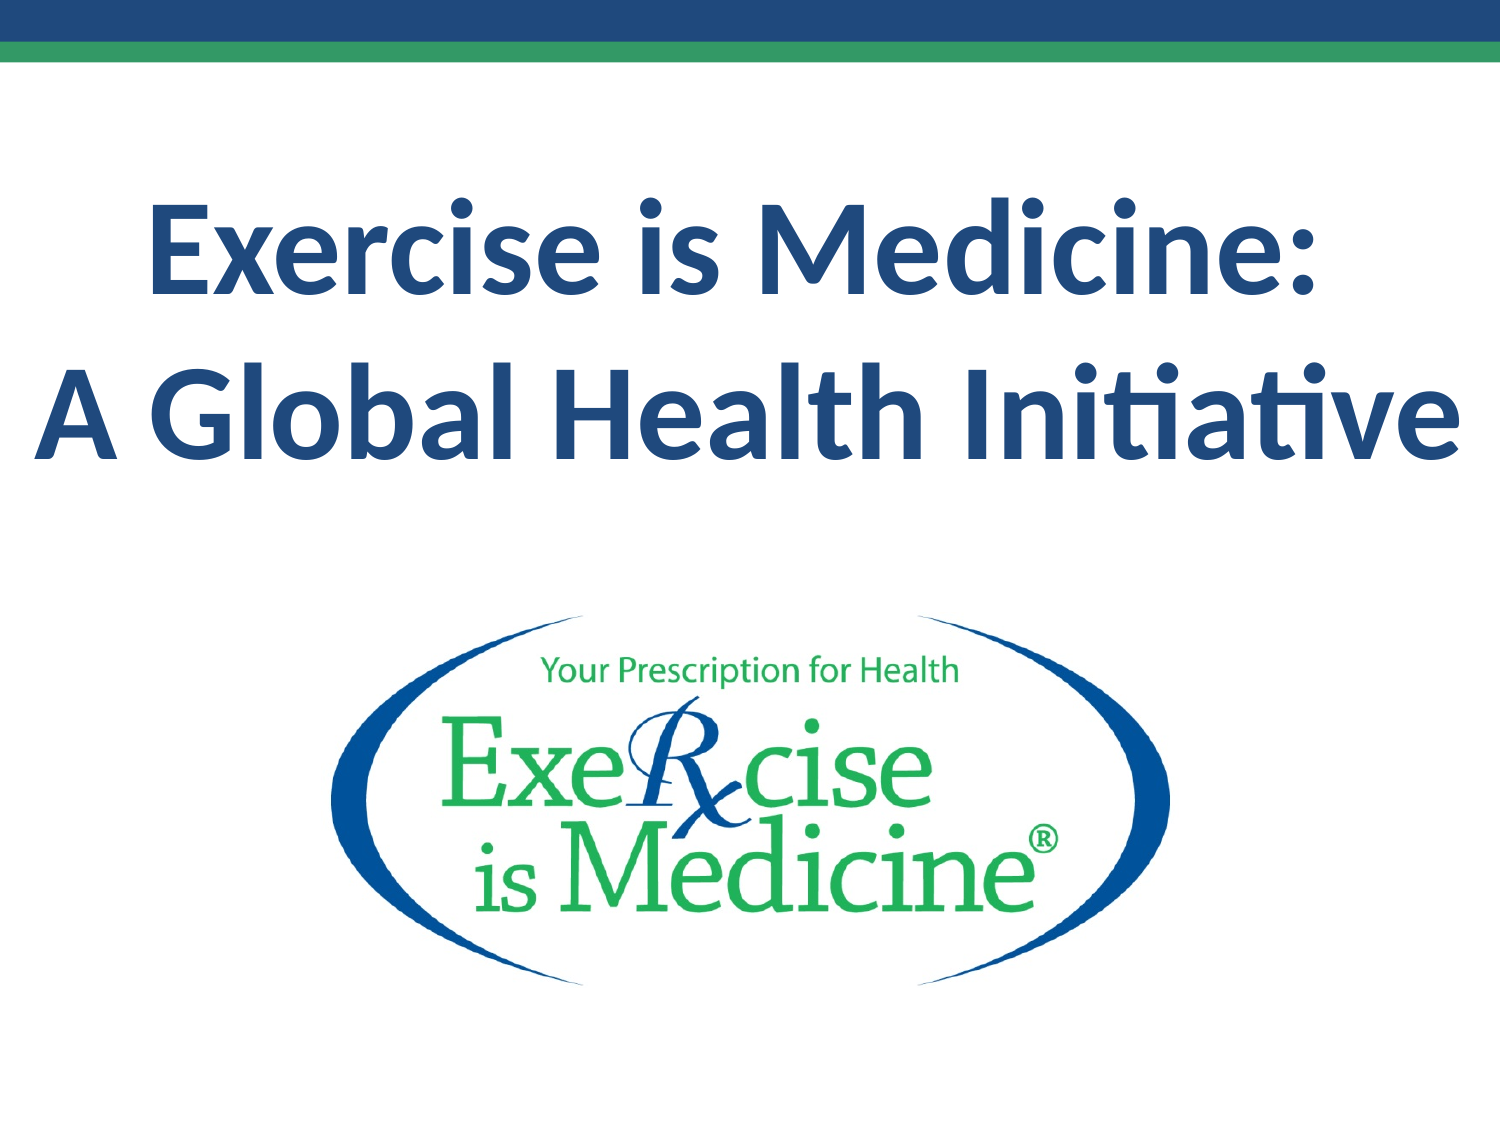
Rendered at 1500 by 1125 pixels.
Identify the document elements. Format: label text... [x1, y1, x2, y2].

picture [321, 612, 1179, 988]
text_box Exercise is Medicine: A Global Health Initiative [0, 149, 1500, 513]
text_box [0, 0, 1500, 63]
